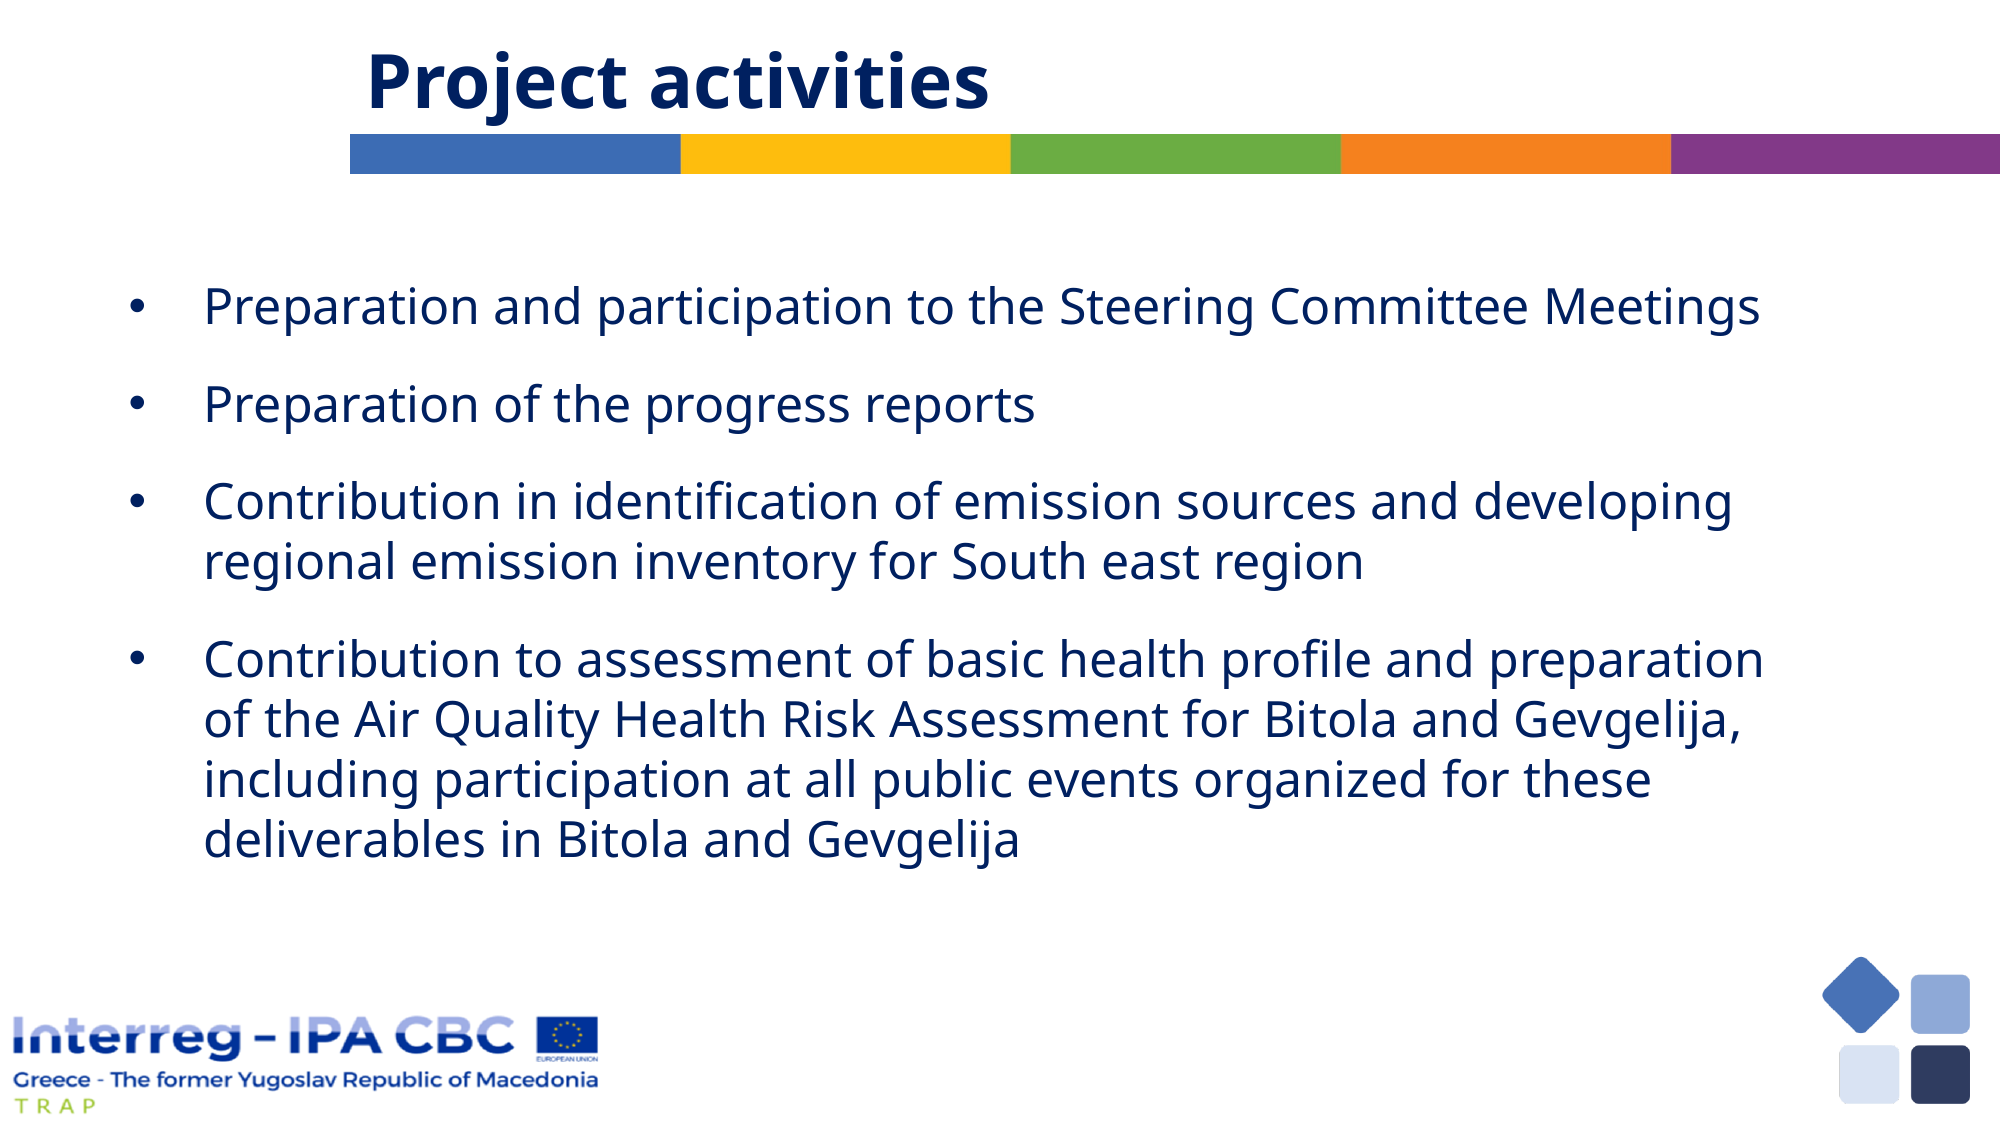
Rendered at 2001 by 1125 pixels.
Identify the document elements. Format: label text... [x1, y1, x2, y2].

picture [350, 134, 2000, 174]
text_box Preparation and participation to the Steering Committee Meetings Preparation of the progress reports Contribution in identification of emission sources and developing regional emission inventory for South east region Contribution to assessment of basic health profile and preparation of the Air Quality Health Risk Assessment for Bitola and Gevgelija, including participation at all public events organized for these deliverables in Bitola and Gevgelija [113, 267, 1802, 973]
text_box Project activities [350, 25, 2000, 131]
picture [1822, 956, 1970, 1104]
picture [0, 1002, 613, 1125]
